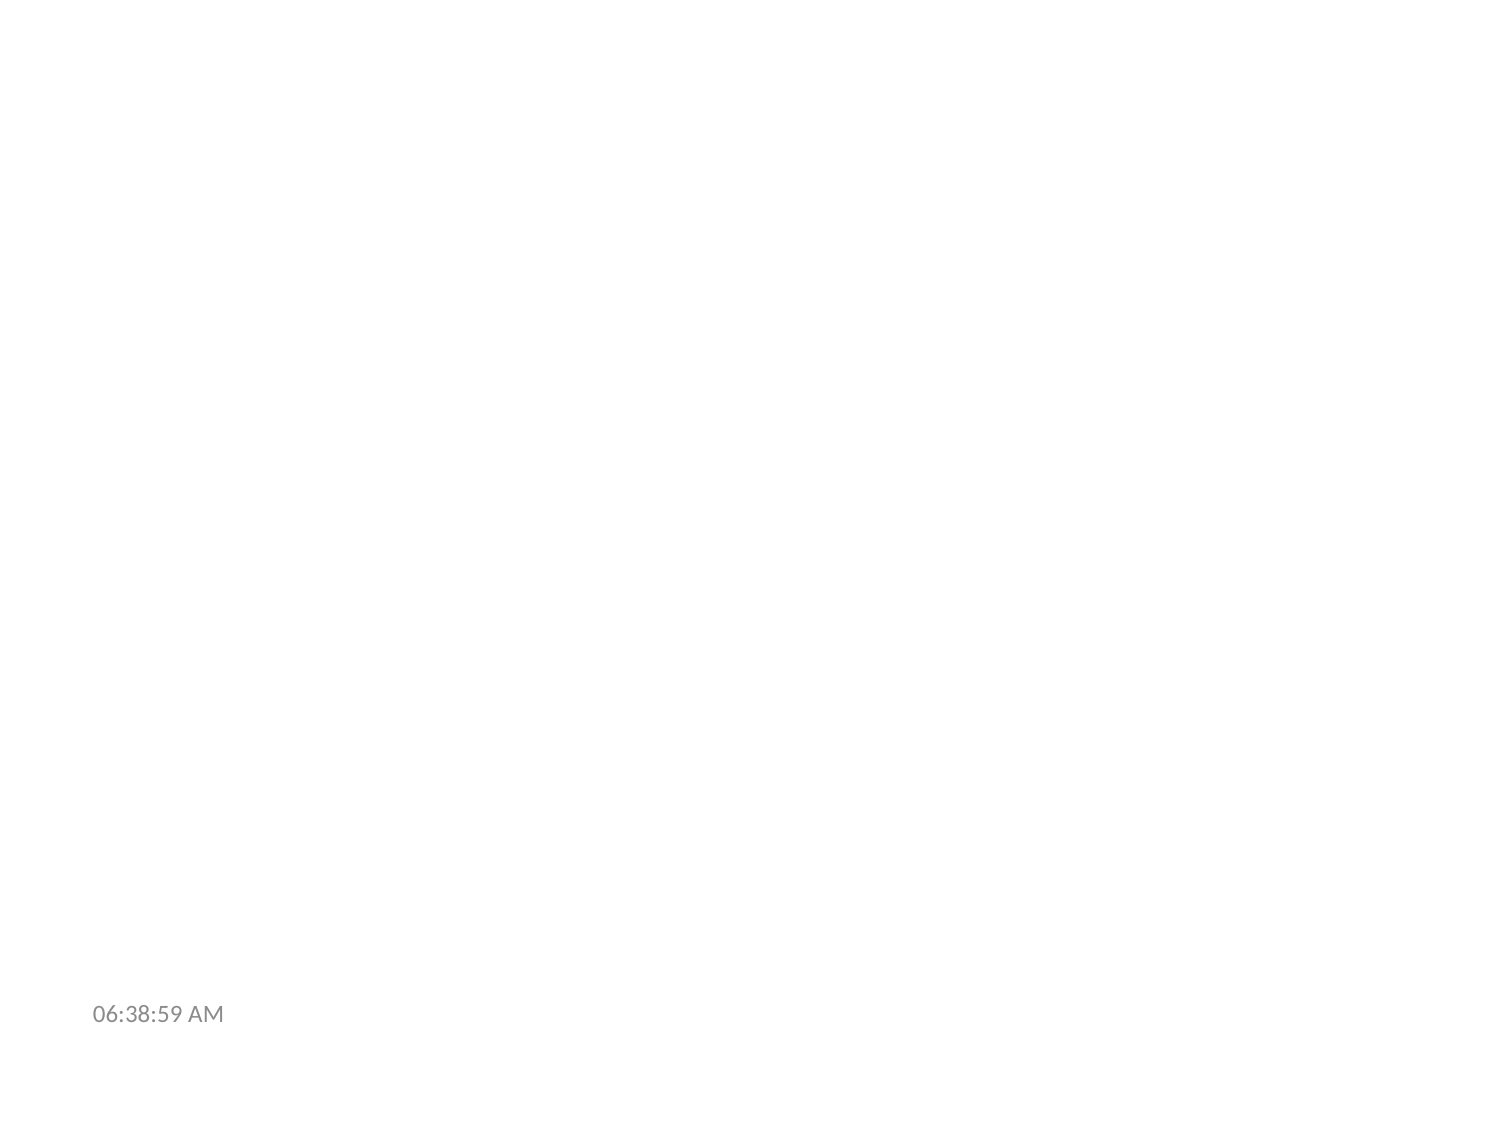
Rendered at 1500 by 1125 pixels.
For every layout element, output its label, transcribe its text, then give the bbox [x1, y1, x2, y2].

text_box 3:35:09 PM [77, 982, 428, 1043]
